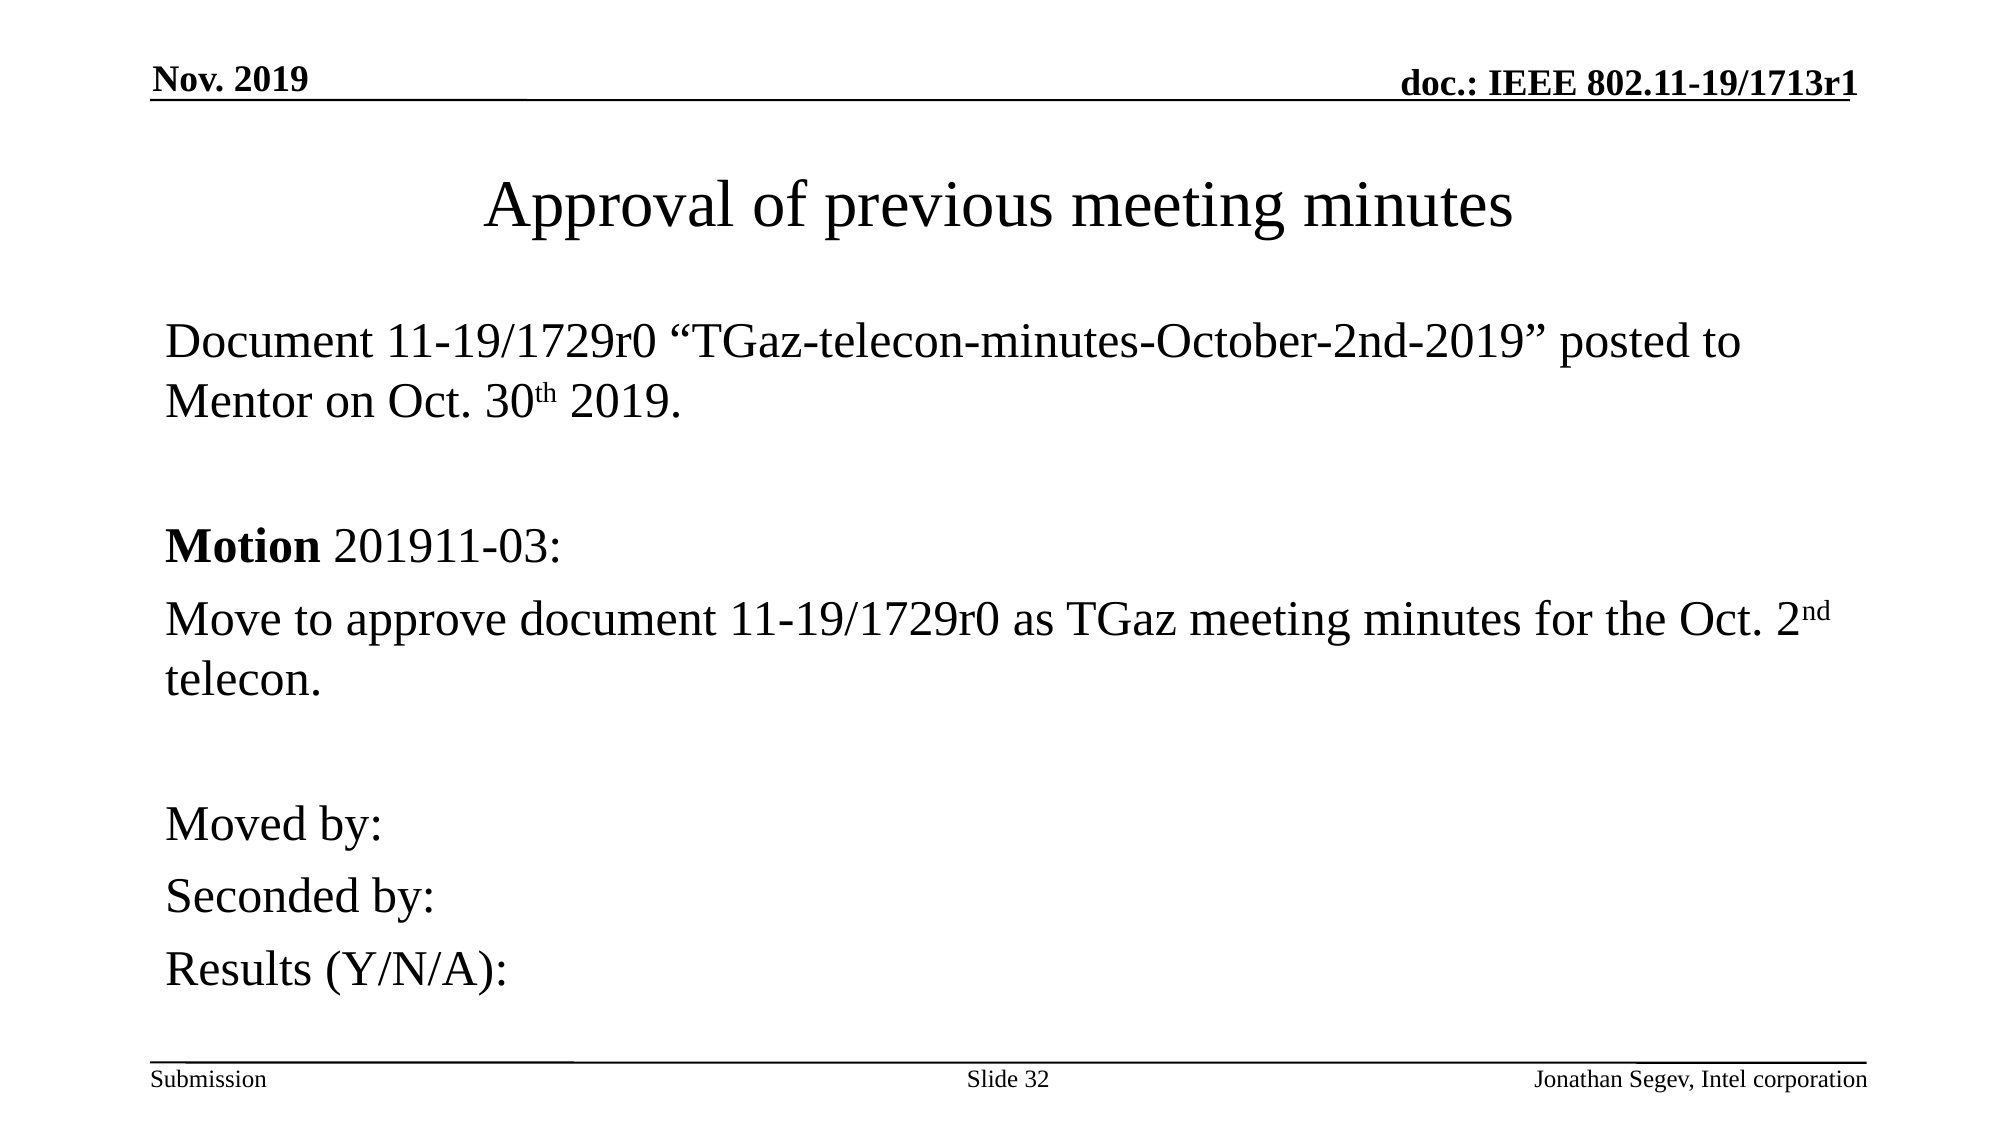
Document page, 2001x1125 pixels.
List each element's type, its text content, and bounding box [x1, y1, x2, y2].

title Approval of previous meeting minutes [149, 112, 1850, 288]
list Document 11-19/1729r0 “TGaz-telecon-minutes-October-2nd-2019” posted to Mentor on Oct. 30th 2019. Motion 201911-03: Move to approve document 11-19/1729r0 as TGaz meeting minutes for the Oct. 2nd telecon. Moved by: Seconded by: Results (Y/N/A): [149, 299, 1850, 1000]
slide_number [152, 54, 563, 100]
footer Jonathan Segev, Intel corporation [1171, 1061, 1869, 1093]
slide_number Slide 32 [950, 1061, 1067, 1123]
